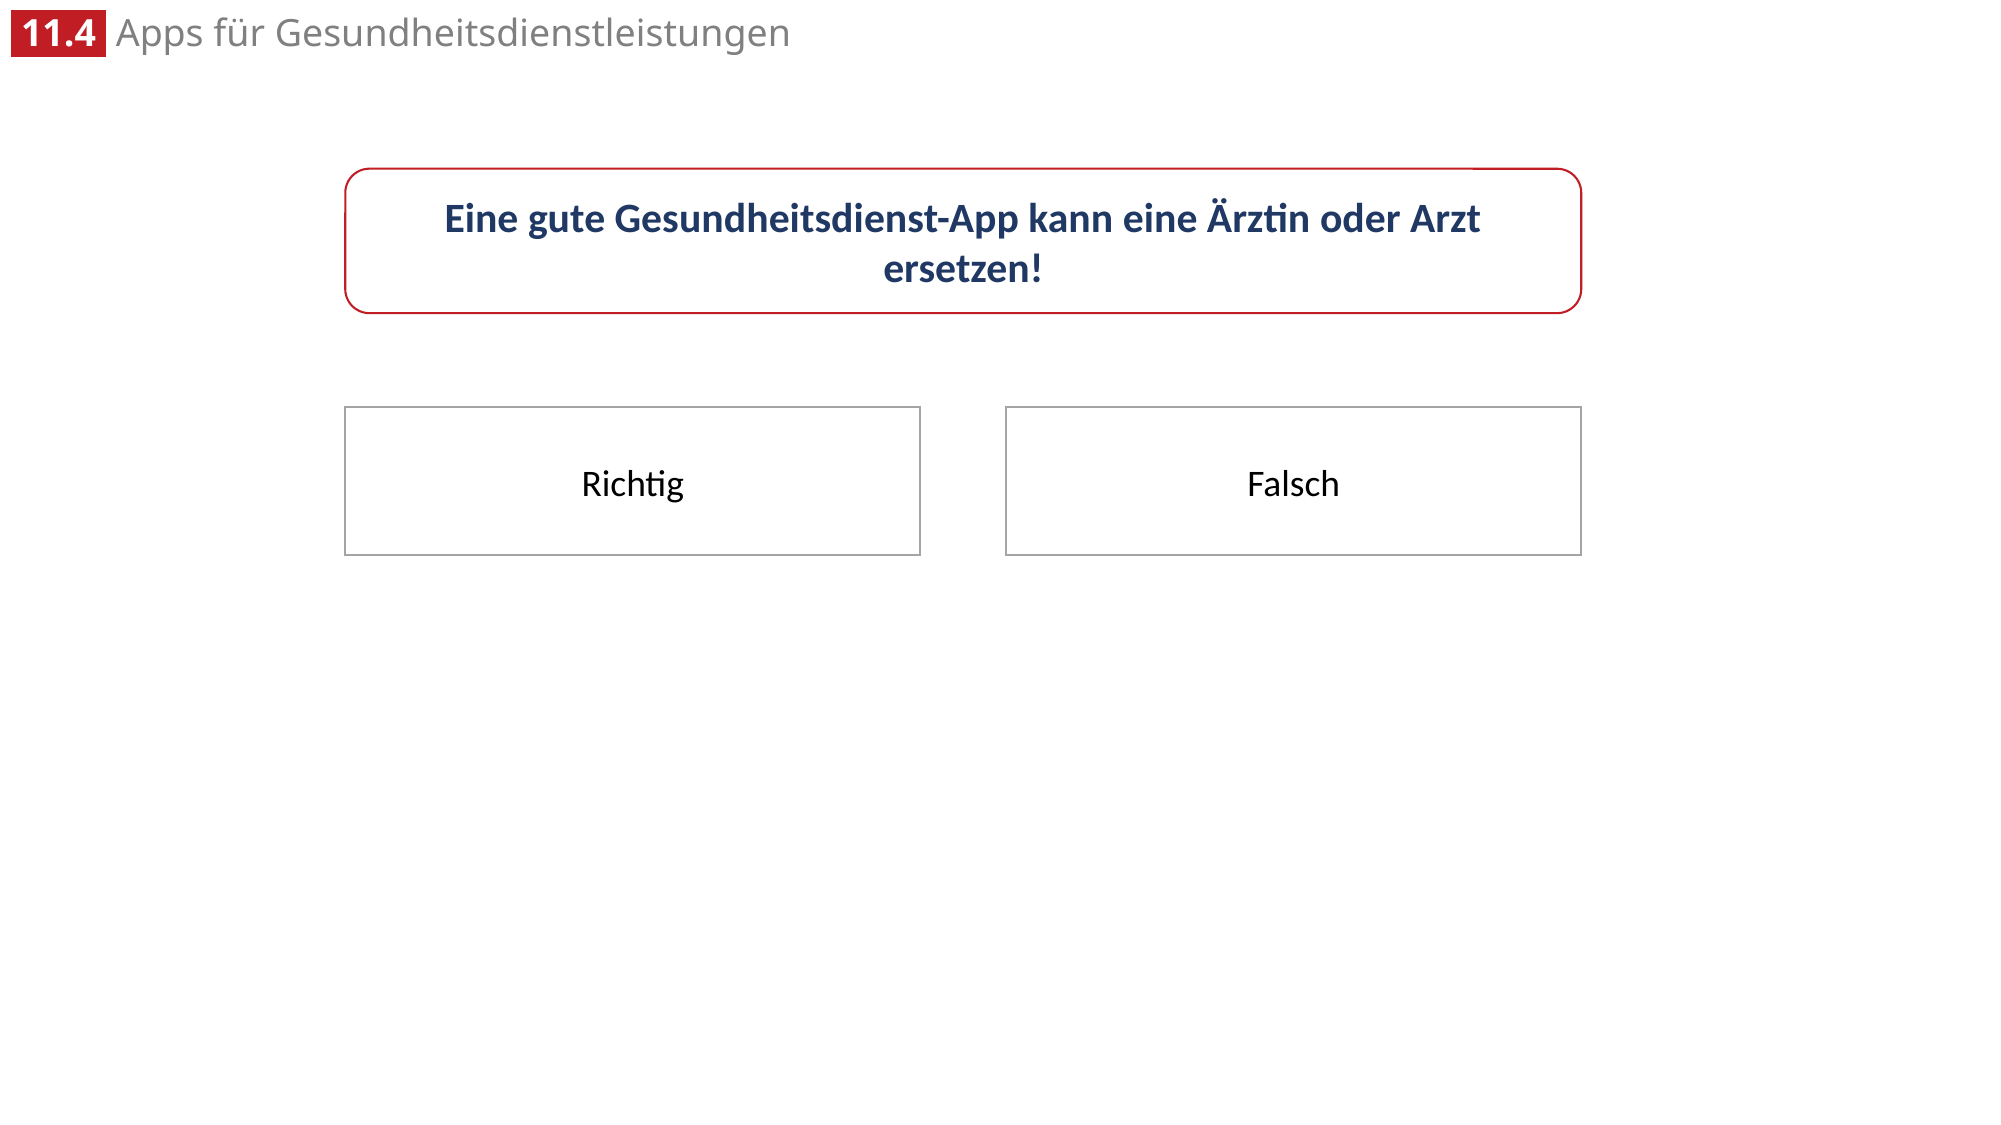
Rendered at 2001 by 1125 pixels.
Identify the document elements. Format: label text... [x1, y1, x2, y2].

text_box Eine gute Gesundheitsdienst-App kann eine Ärztin oder Arzt ersetzen! [344, 167, 1583, 315]
text_box Richtig [344, 406, 921, 556]
text_box Falsch [1005, 406, 1582, 556]
